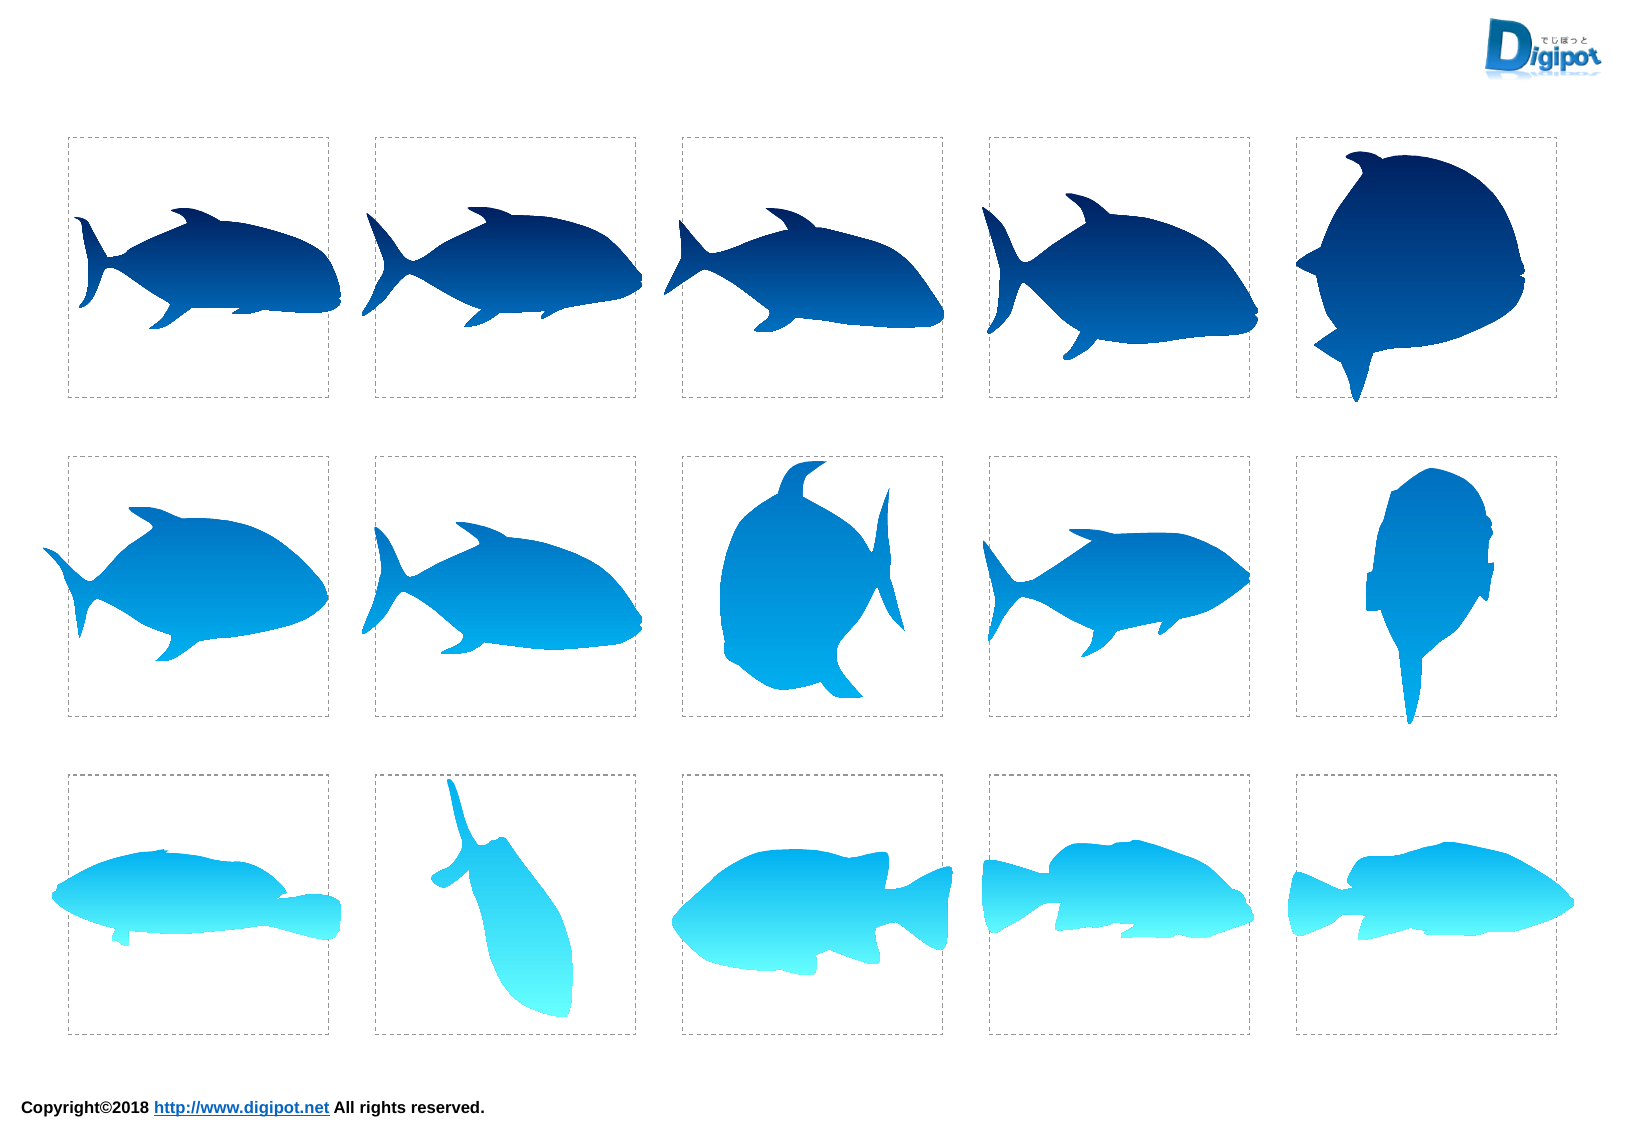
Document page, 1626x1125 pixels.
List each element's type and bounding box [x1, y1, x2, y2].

text_box [52, 849, 342, 947]
text_box [431, 778, 574, 1017]
text_box [42, 506, 328, 662]
text_box [362, 521, 643, 655]
text_box [1287, 841, 1575, 941]
text_box [664, 208, 945, 333]
text_box [74, 208, 342, 330]
text_box [982, 839, 1255, 939]
text_box [982, 528, 1251, 657]
text_box [672, 849, 953, 976]
text_box [720, 460, 905, 698]
text_box [1296, 151, 1526, 402]
text_box [1366, 468, 1495, 725]
text_box [982, 193, 1259, 360]
text_box [362, 206, 643, 327]
picture [1485, 18, 1602, 82]
